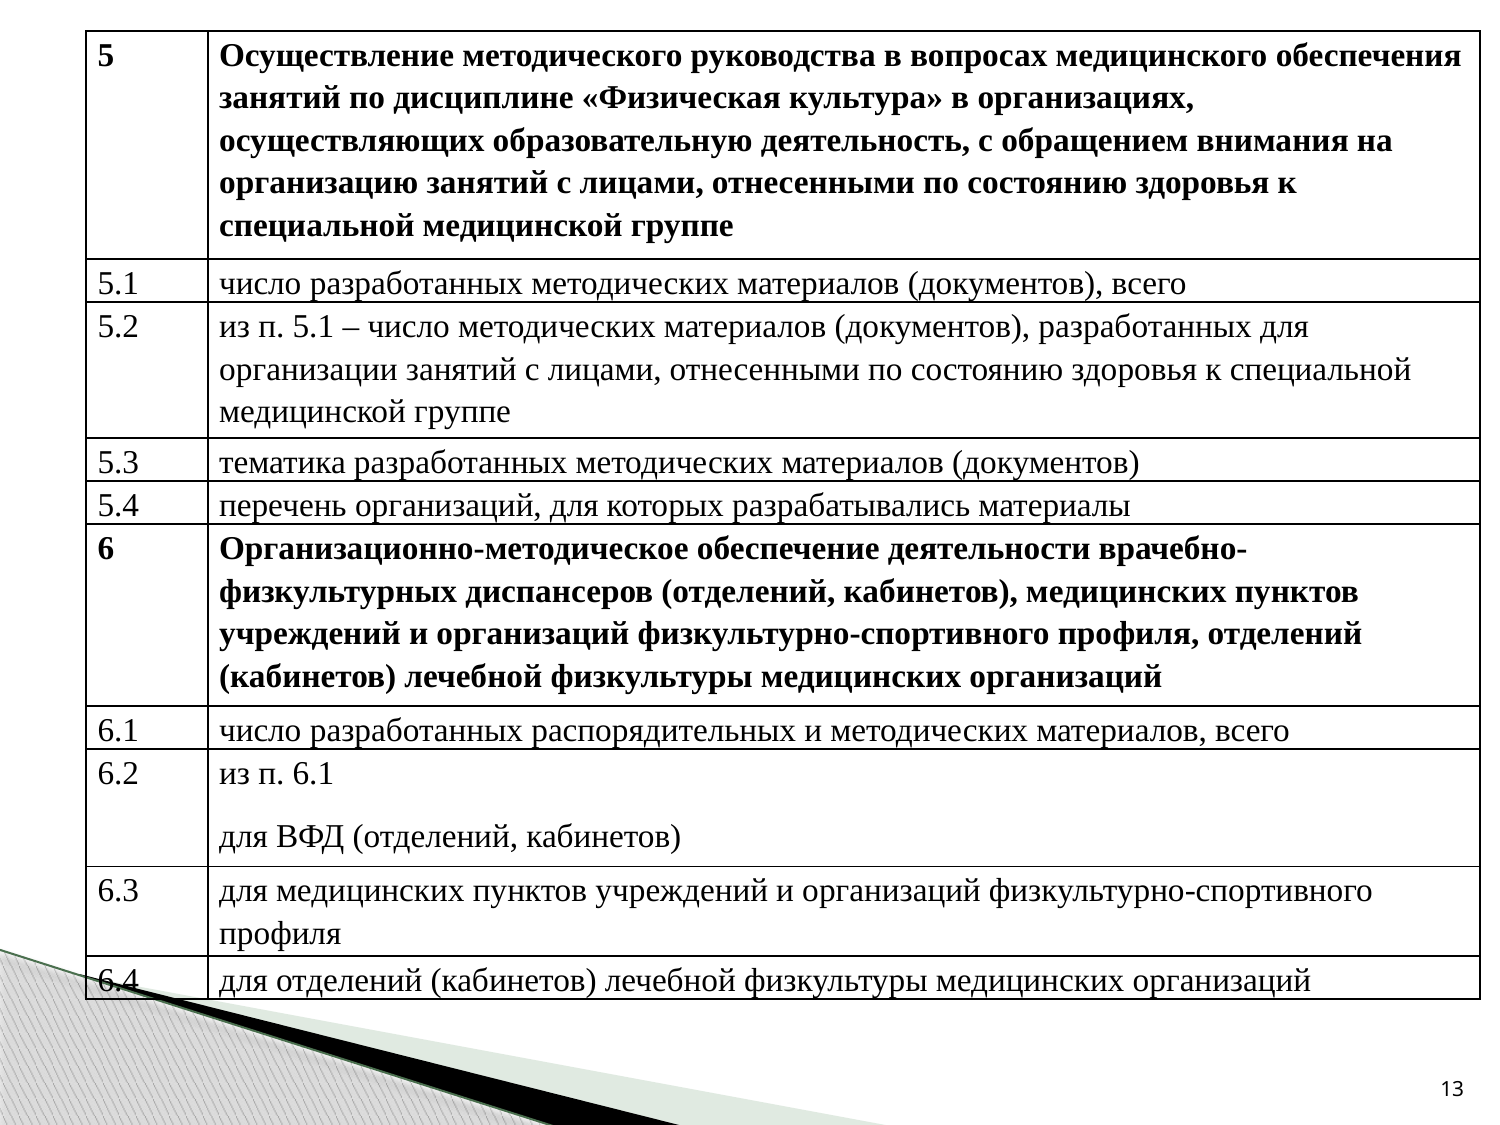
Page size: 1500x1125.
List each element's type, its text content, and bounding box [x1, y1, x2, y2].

table_cell Организационно-методическое обеспечение деятельности врачебно-физкультурных диспансеров (отделений, кабинетов), медицинских пунктов учреждений и организаций физкультурно-спортивного профиля, отделений (кабинетов) лечебной физкультуры медицинских организаций [209, 525, 1479, 705]
table_cell число разработанных методических материалов (документов), всего [209, 260, 1479, 301]
table_cell из п. 6.1 для ВФД (отделений, кабинетов) [209, 750, 1479, 866]
table_cell 5.1 [87, 260, 207, 301]
table_cell для медицинских пунктов учреждений и организаций физкультурно-спортивного профиля [209, 867, 1479, 955]
table_cell тематика разработанных методических материалов (документов) [209, 439, 1479, 480]
table_cell 6.3 [87, 867, 207, 955]
table_cell 5.2 [87, 303, 207, 437]
table_header 5 [87, 32, 207, 258]
table_cell 6.2 [87, 750, 207, 866]
table_cell 6 [87, 525, 207, 705]
slide_number 13 [1418, 1051, 1479, 1112]
table_cell 5.4 [87, 482, 207, 523]
table_cell 5.3 [87, 439, 207, 480]
table_header Осуществление методического руководства в вопросах медицинского обеспечения занятий по дисциплине «Физическая культура» в организациях, осуществляющих образовательную деятельность, с обращением внимания на организацию занятий с лицами, отнесенными по состоянию здоровья к специальной медицинской группе [209, 32, 1479, 258]
table_cell из п. 5.1 – число методических материалов (документов), разработанных для организации занятий с лицами, отнесенными по состоянию здоровья к специальной медицинской группе [209, 303, 1479, 437]
table_cell 6.4 [87, 957, 207, 998]
table_cell 6.1 [87, 707, 207, 748]
table_cell число разработанных распорядительных и методических материалов, всего [209, 707, 1479, 748]
table_cell для отделений (кабинетов) лечебной физкультуры медицинских организаций [209, 957, 1479, 998]
table_cell перечень организаций, для которых разрабатывались материалы [209, 482, 1479, 523]
